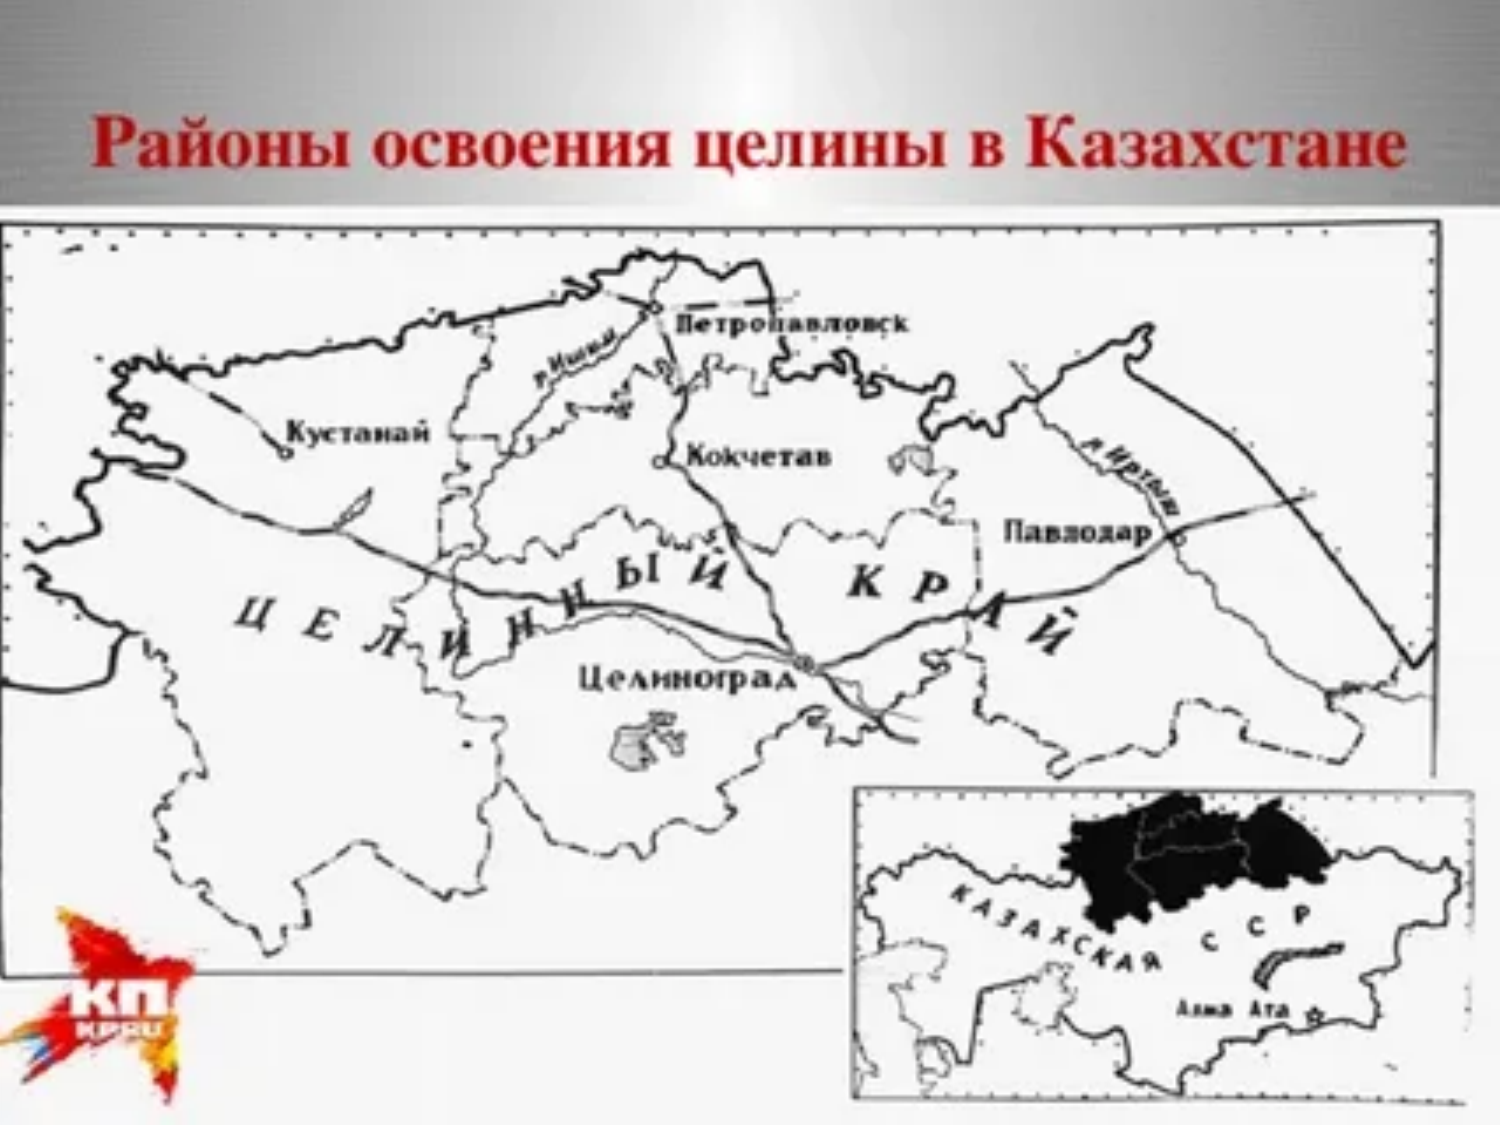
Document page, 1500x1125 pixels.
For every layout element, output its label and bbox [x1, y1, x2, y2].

list [0, 0, 1500, 1125]
